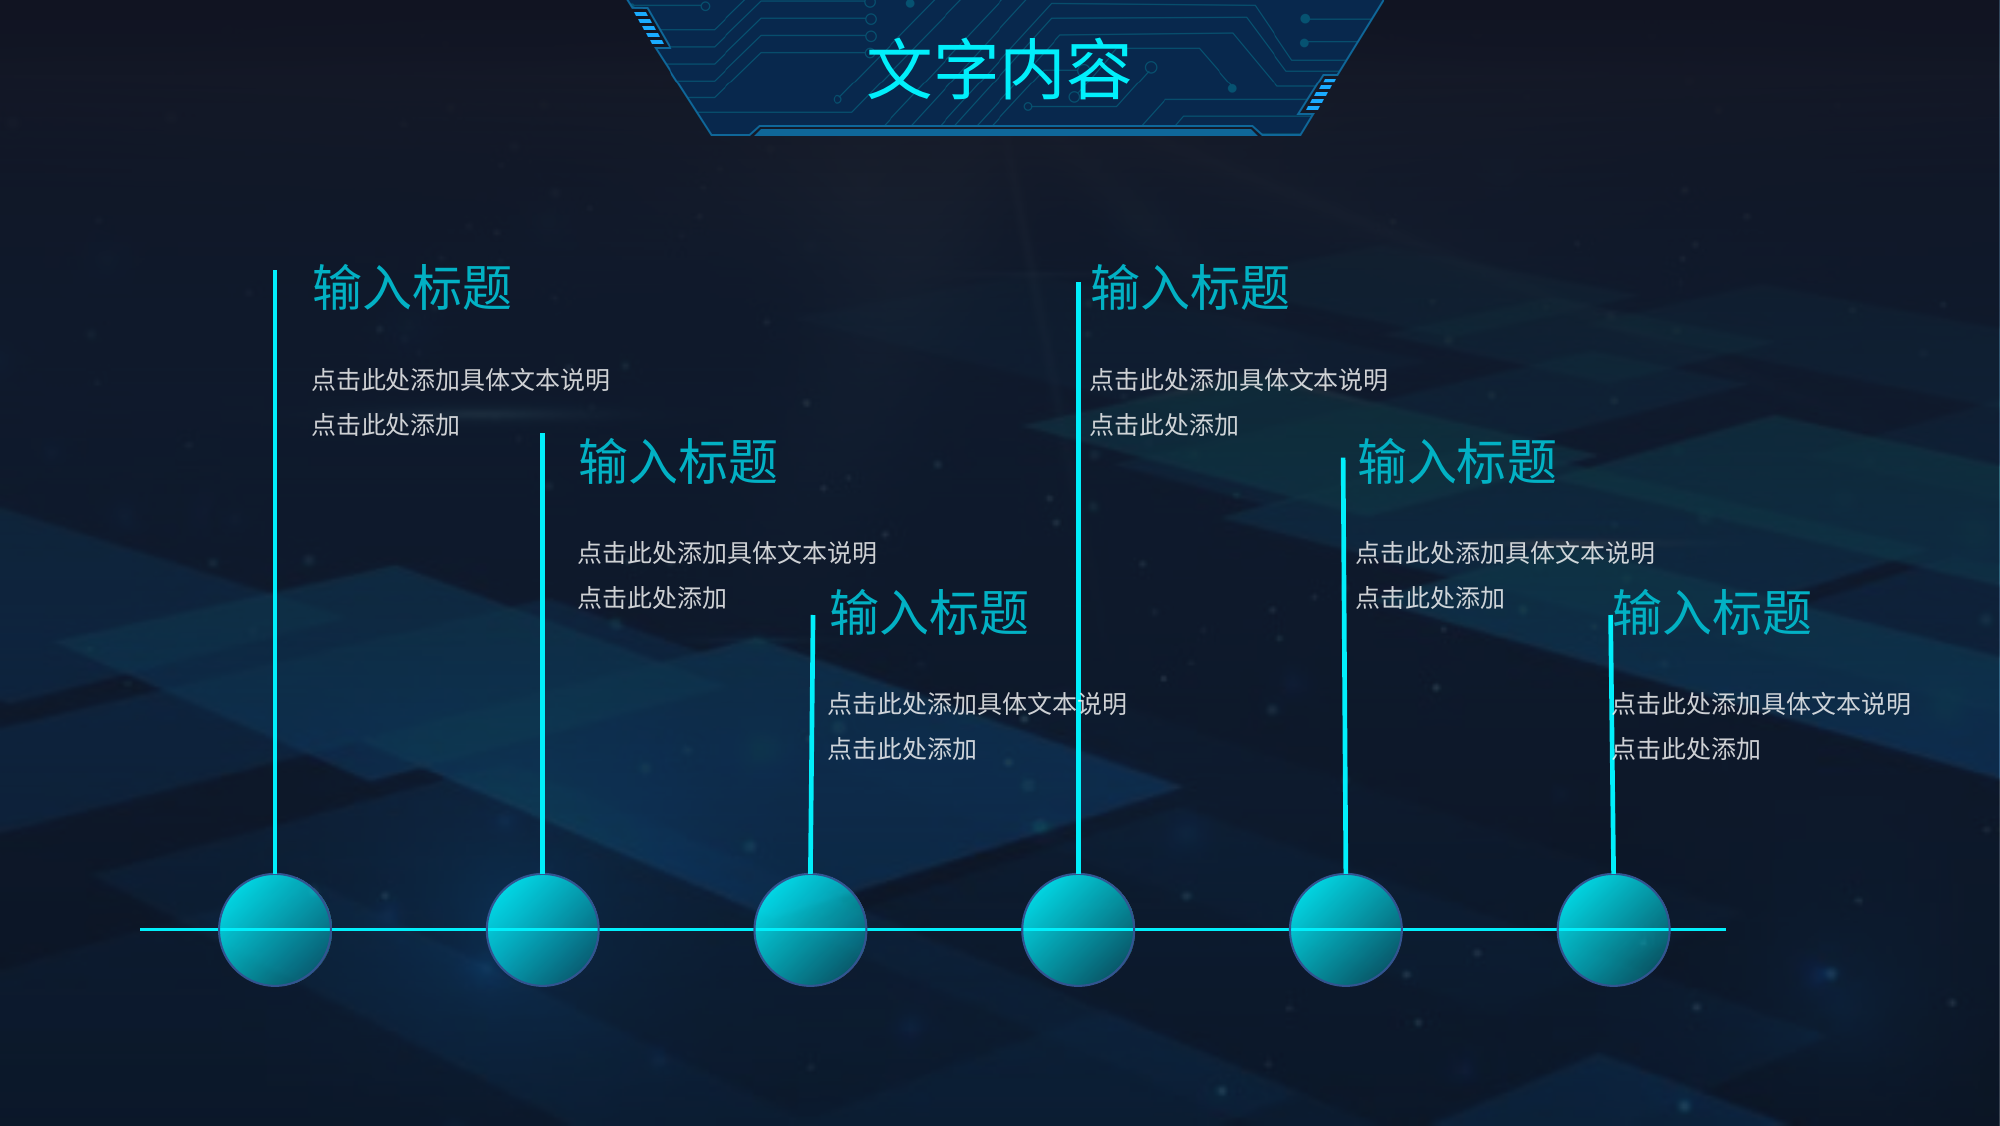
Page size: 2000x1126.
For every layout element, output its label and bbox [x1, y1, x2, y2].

text_box [295, 249, 637, 444]
text_box [562, 422, 904, 617]
text_box [812, 573, 1154, 769]
text_box [1074, 249, 1415, 444]
text_box [560, 0, 1439, 167]
text_box [1596, 573, 1938, 769]
text_box [1340, 422, 1682, 617]
text_box [140, 269, 1727, 987]
